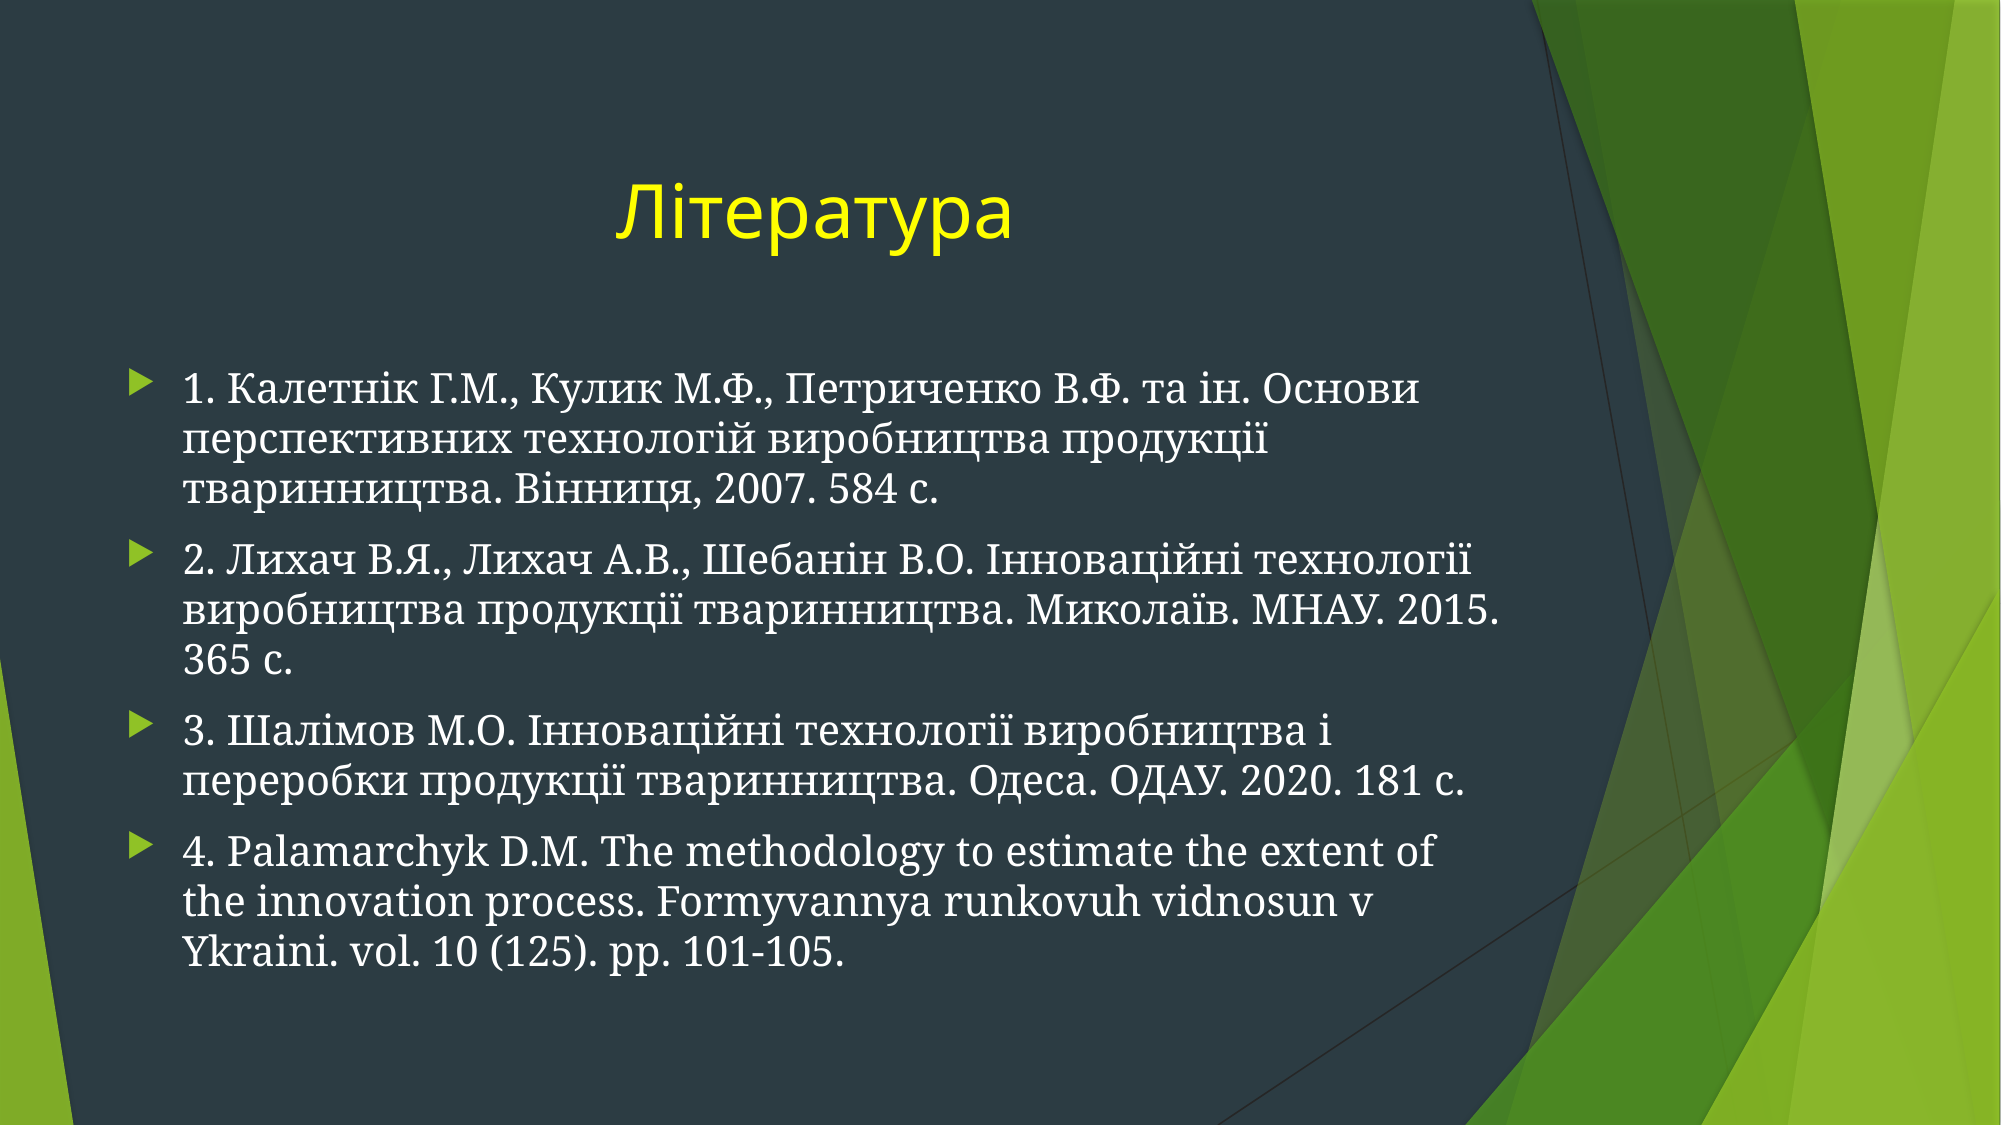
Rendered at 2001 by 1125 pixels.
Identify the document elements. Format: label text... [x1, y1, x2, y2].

title Література [111, 99, 1522, 317]
list 1. Калетнік Г.М., Кулик М.Ф., Петриченко В.Ф. та ін. Основи перспективних технологій виробництва продукції тваринництва. Вінниця, 2007. 584 с. 2. Лихач В.Я., Лихач А.В., Шебанін В.О. Інноваційні технології виробництва продукції тваринництва. Миколаїв. МНАУ. 2015. 365 с. 3. Шалімов М.О. Інноваційні технології виробництва і переробки продукції тваринництва. Одеса. ОДАУ. 2020. 181 с. 4. Palamarchyk D.M. The methodology to estimate the extent of the innovation process. Formyvannya runkovuh vidnosun v Ykraini. vol. 10 (125). pp. 101-105. [111, 354, 1522, 992]
